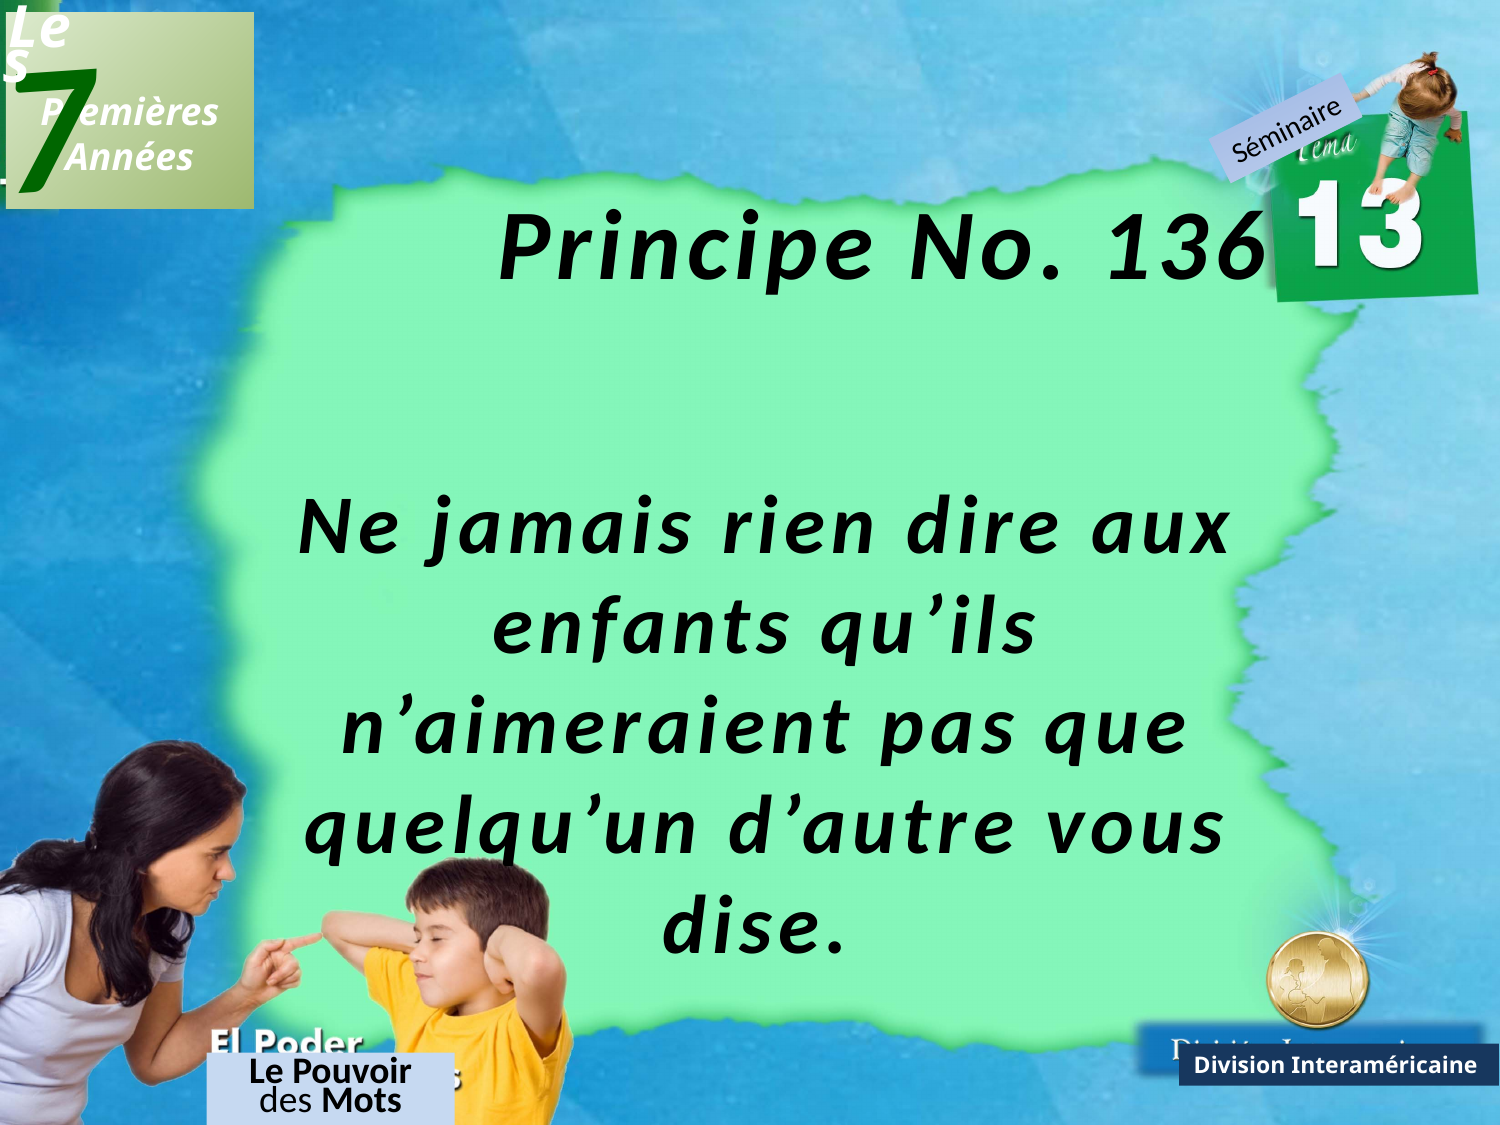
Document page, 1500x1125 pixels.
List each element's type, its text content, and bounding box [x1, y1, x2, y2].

text_box Principe No. 136 Ne jamais rien dire aux enfants qu’ils n’aimeraient pas que quelqu’un d’autre vous dise. [253, 172, 1282, 978]
picture [0, 0, 1500, 1125]
text_box Division Interaméricaine [1179, 1043, 1499, 1086]
text_box Séminaire [1208, 72, 1363, 184]
text_box Le Pouvoir des Mots [206, 1052, 455, 1125]
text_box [0, 0, 255, 239]
